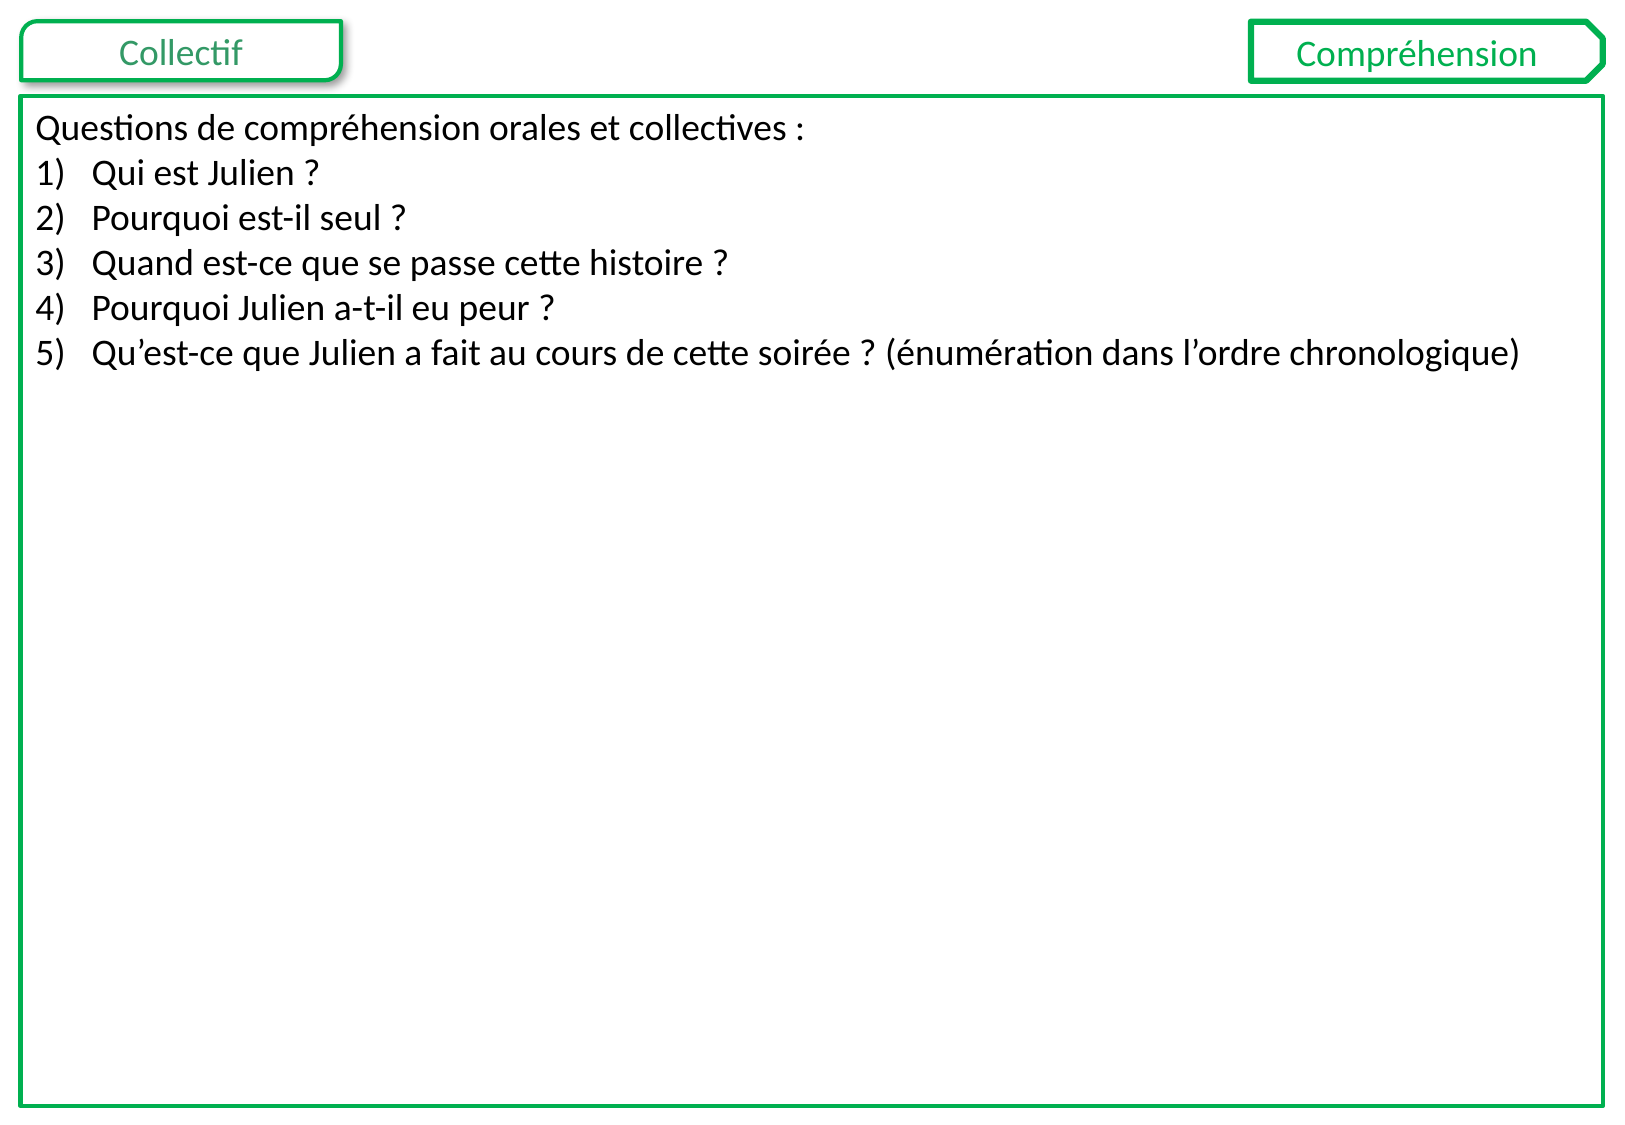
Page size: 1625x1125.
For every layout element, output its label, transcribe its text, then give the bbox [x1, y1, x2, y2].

list Compréhension [1250, 21, 1584, 81]
list Questions de compréhension orales et collectives : Qui est Julien ? Pourquoi est-il seul ? Quand est-ce que se passe cette histoire ? Pourquoi Julien a-t-il eu peur ? Qu’est-ce que Julien a fait au cours de cette soirée ? (énumération dans l’ordre chronologique) [18, 94, 1605, 1108]
